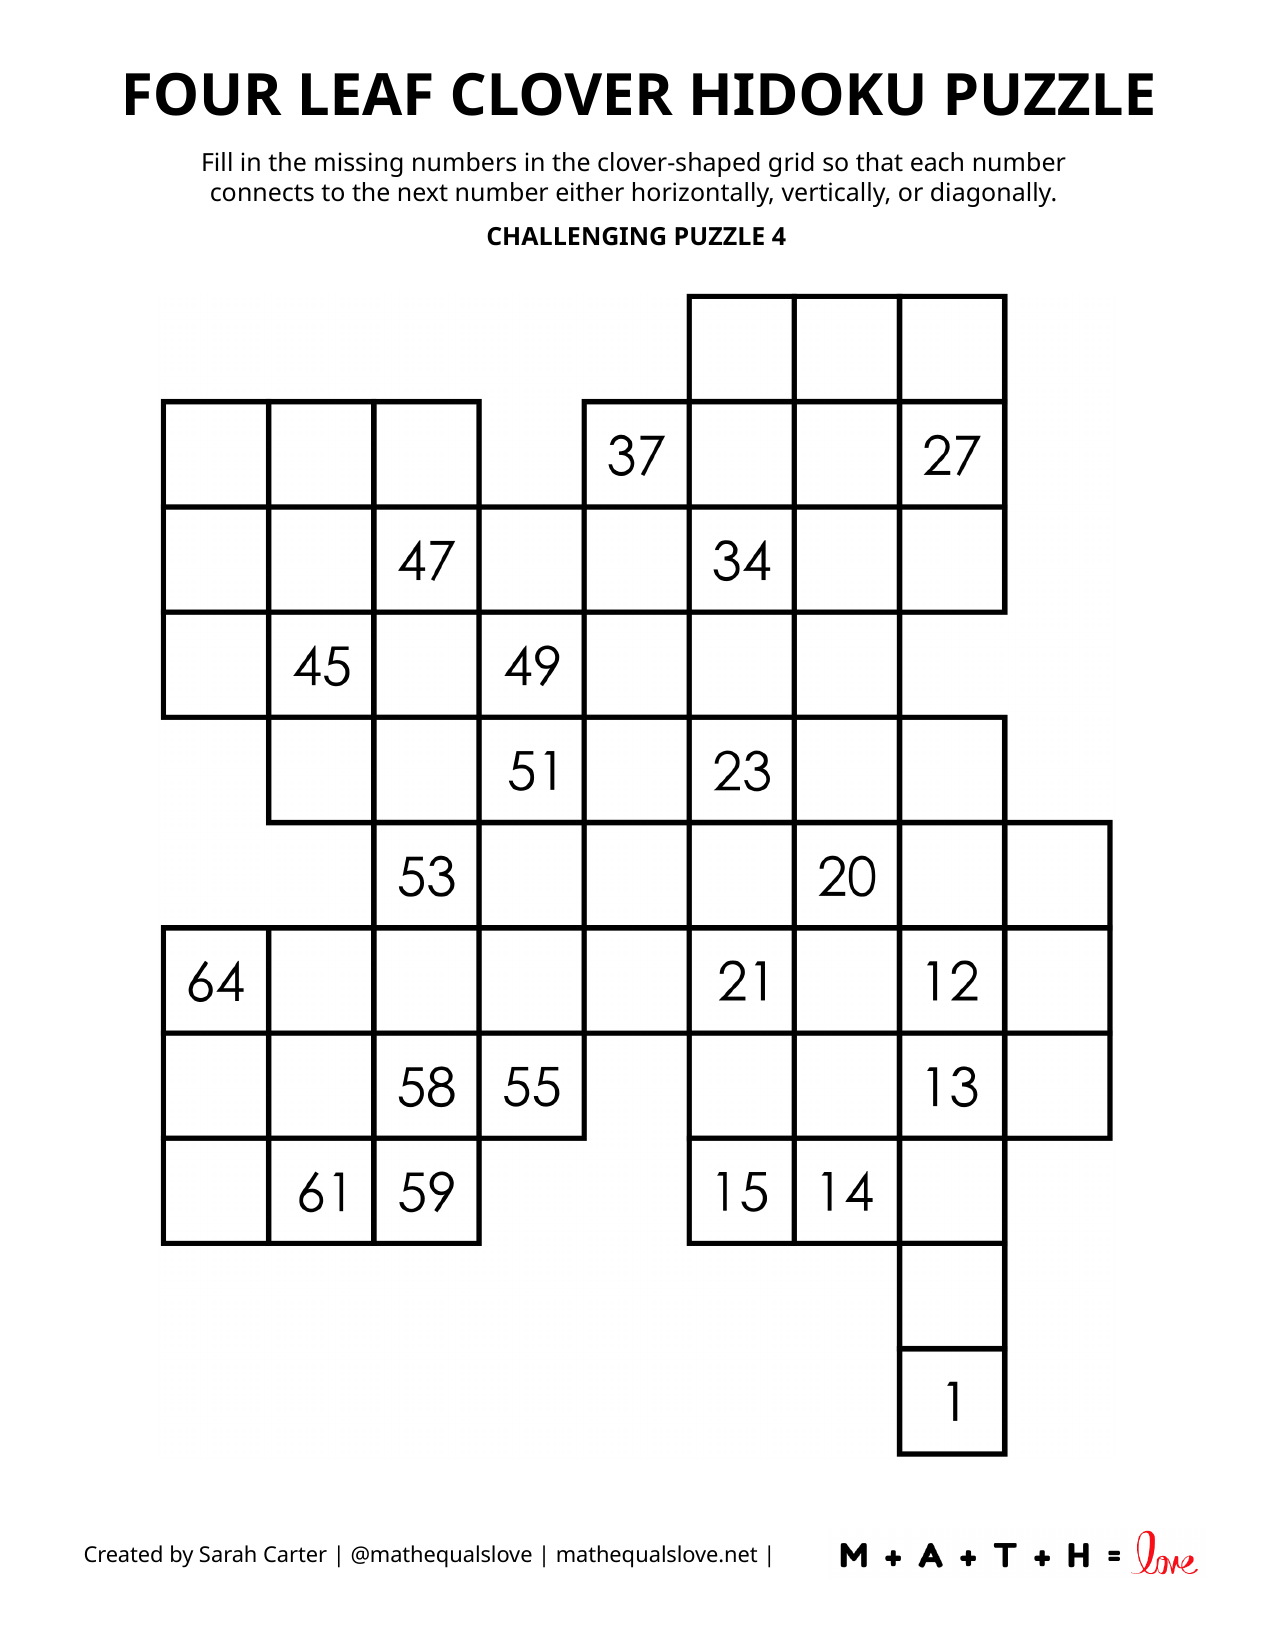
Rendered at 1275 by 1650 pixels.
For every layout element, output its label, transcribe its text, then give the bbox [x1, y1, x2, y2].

text_box FOUR LEAF CLOVER HIDOKU PUZZLE [66, 50, 1211, 135]
picture [157, 291, 1116, 1459]
picture [826, 1528, 1207, 1580]
text_box Created by Sarah Carter | @mathequalslove | mathequalslove.net | [68, 1533, 826, 1575]
text_box Fill in the missing numbers in the clover-shaped grid so that each number connects to the next number either horizontally, vertically, or diagonally. [0, 139, 1275, 215]
text_box CHALLENGING PUZZLE 4 [158, 220, 1115, 272]
